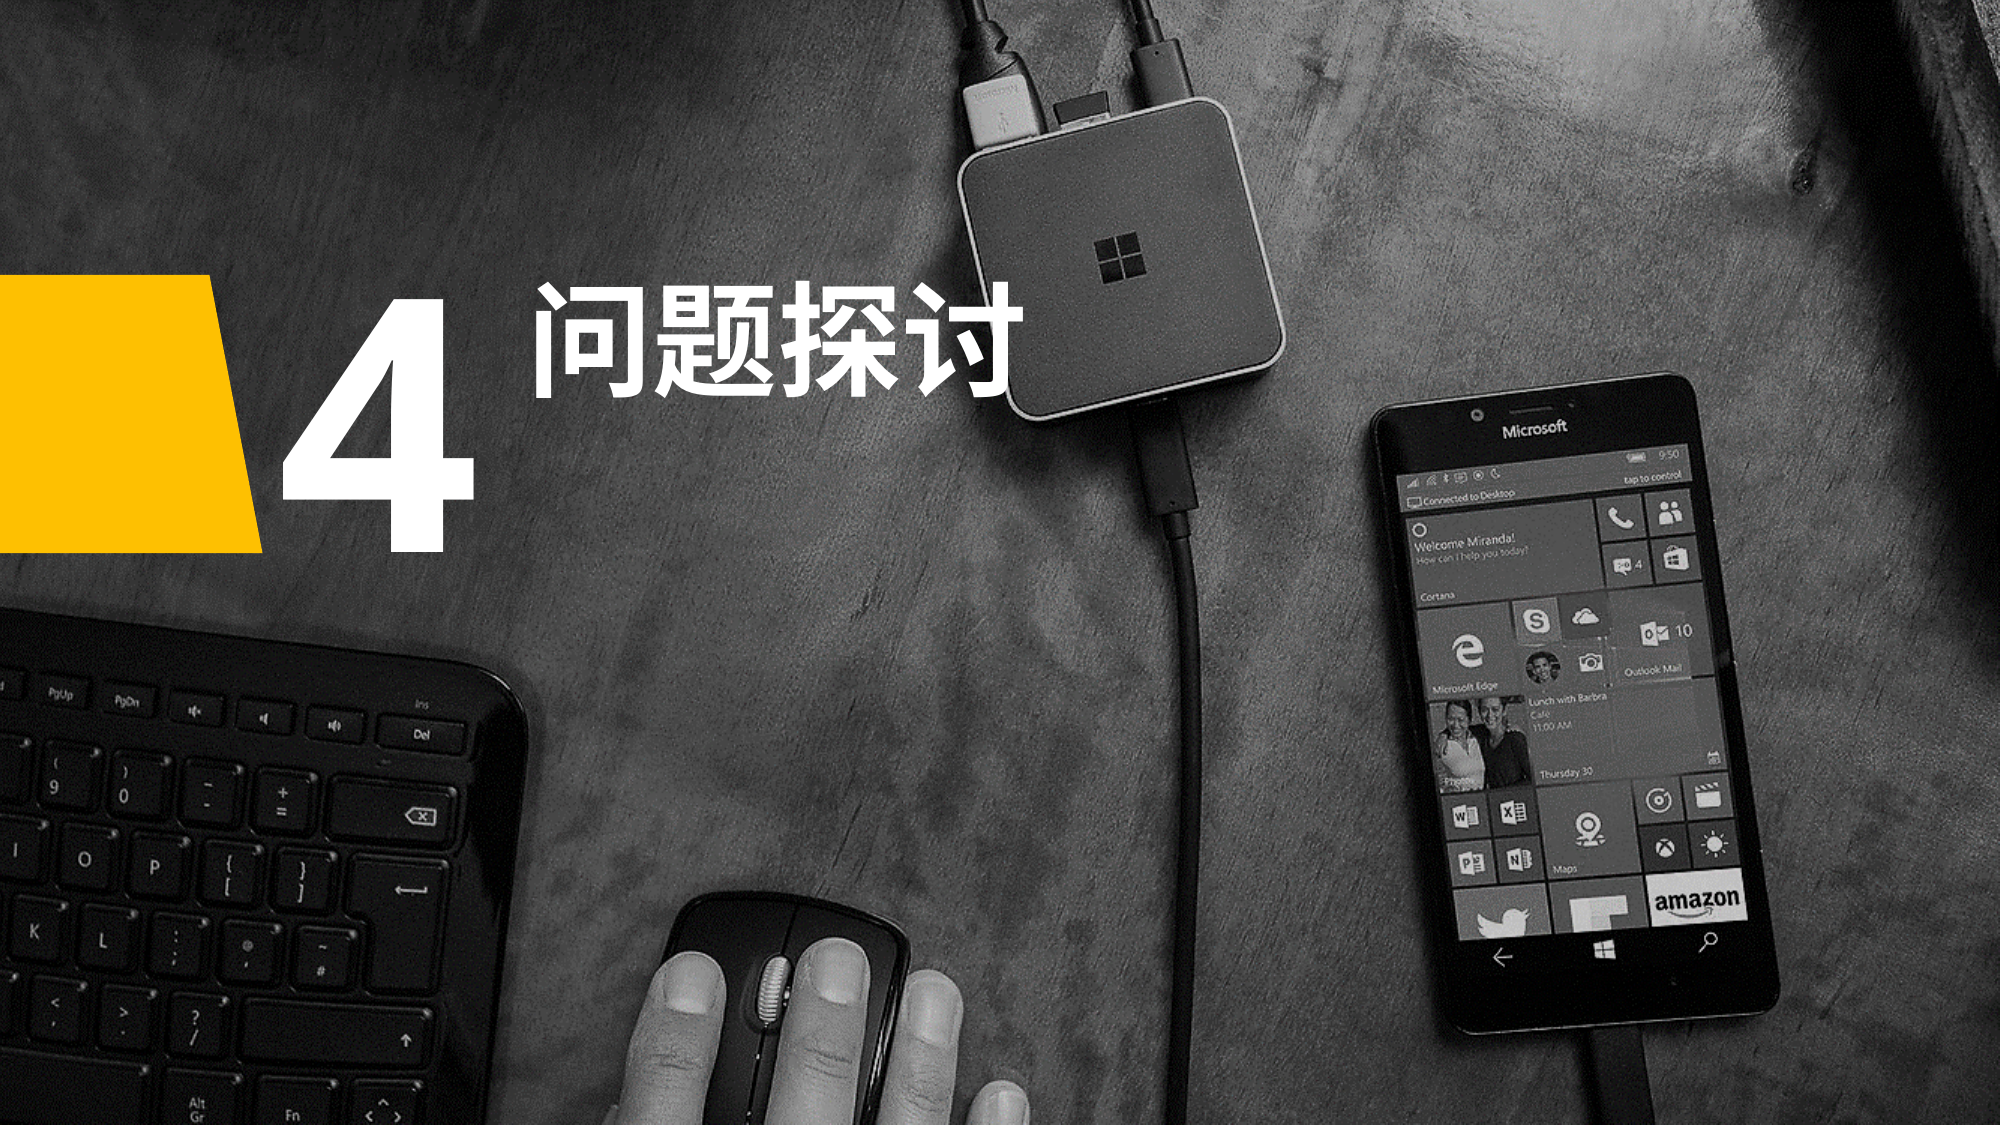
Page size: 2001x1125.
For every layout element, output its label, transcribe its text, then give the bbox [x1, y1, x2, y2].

list 4 [262, 238, 513, 600]
list 问题探讨 [512, 272, 1569, 432]
picture [0, 0, 2000, 1125]
